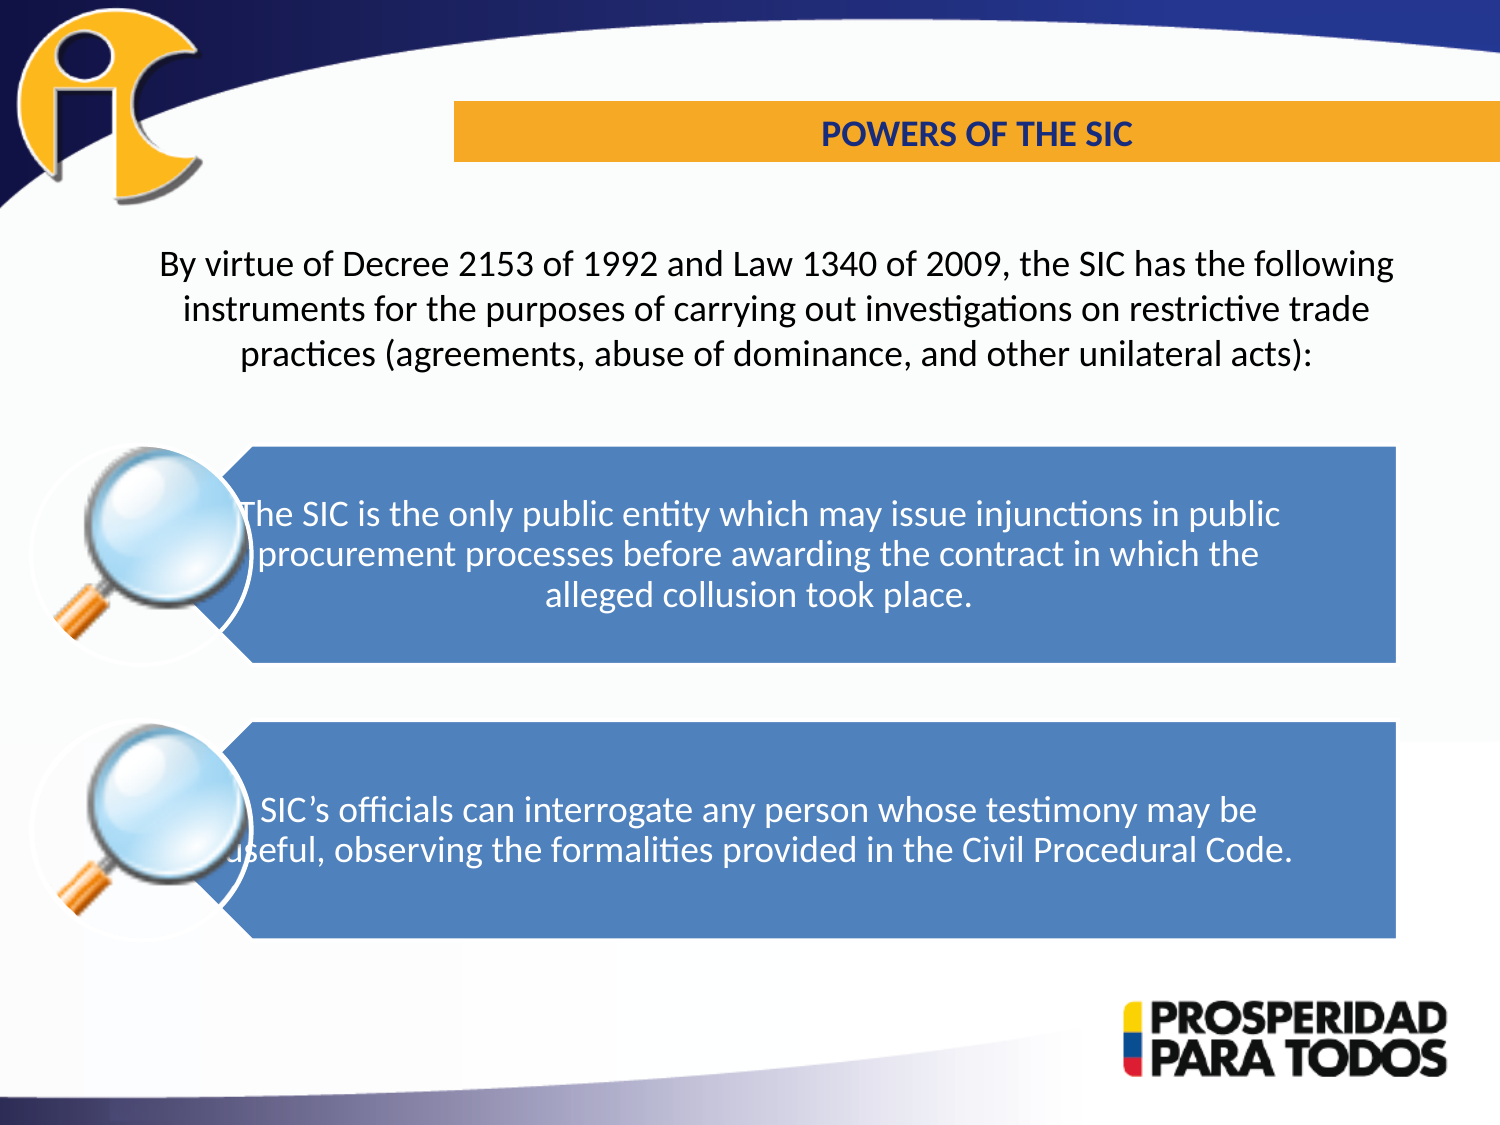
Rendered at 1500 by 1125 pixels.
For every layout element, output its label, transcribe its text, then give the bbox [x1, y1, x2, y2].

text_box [0, 444, 1500, 941]
text_box POWERS OF THE SIC [454, 101, 1500, 162]
text_box [1046, 952, 1455, 1013]
picture [0, 0, 1500, 444]
text_box By virtue of Decree 2153 of 1992 and Law 1340 of 2009, the SIC has the following instruments for the purposes of carrying out investigations on restrictive trade practices (agreements, abuse of dominance, and other unilateral acts): [100, 231, 1455, 441]
picture [0, 941, 1500, 1125]
